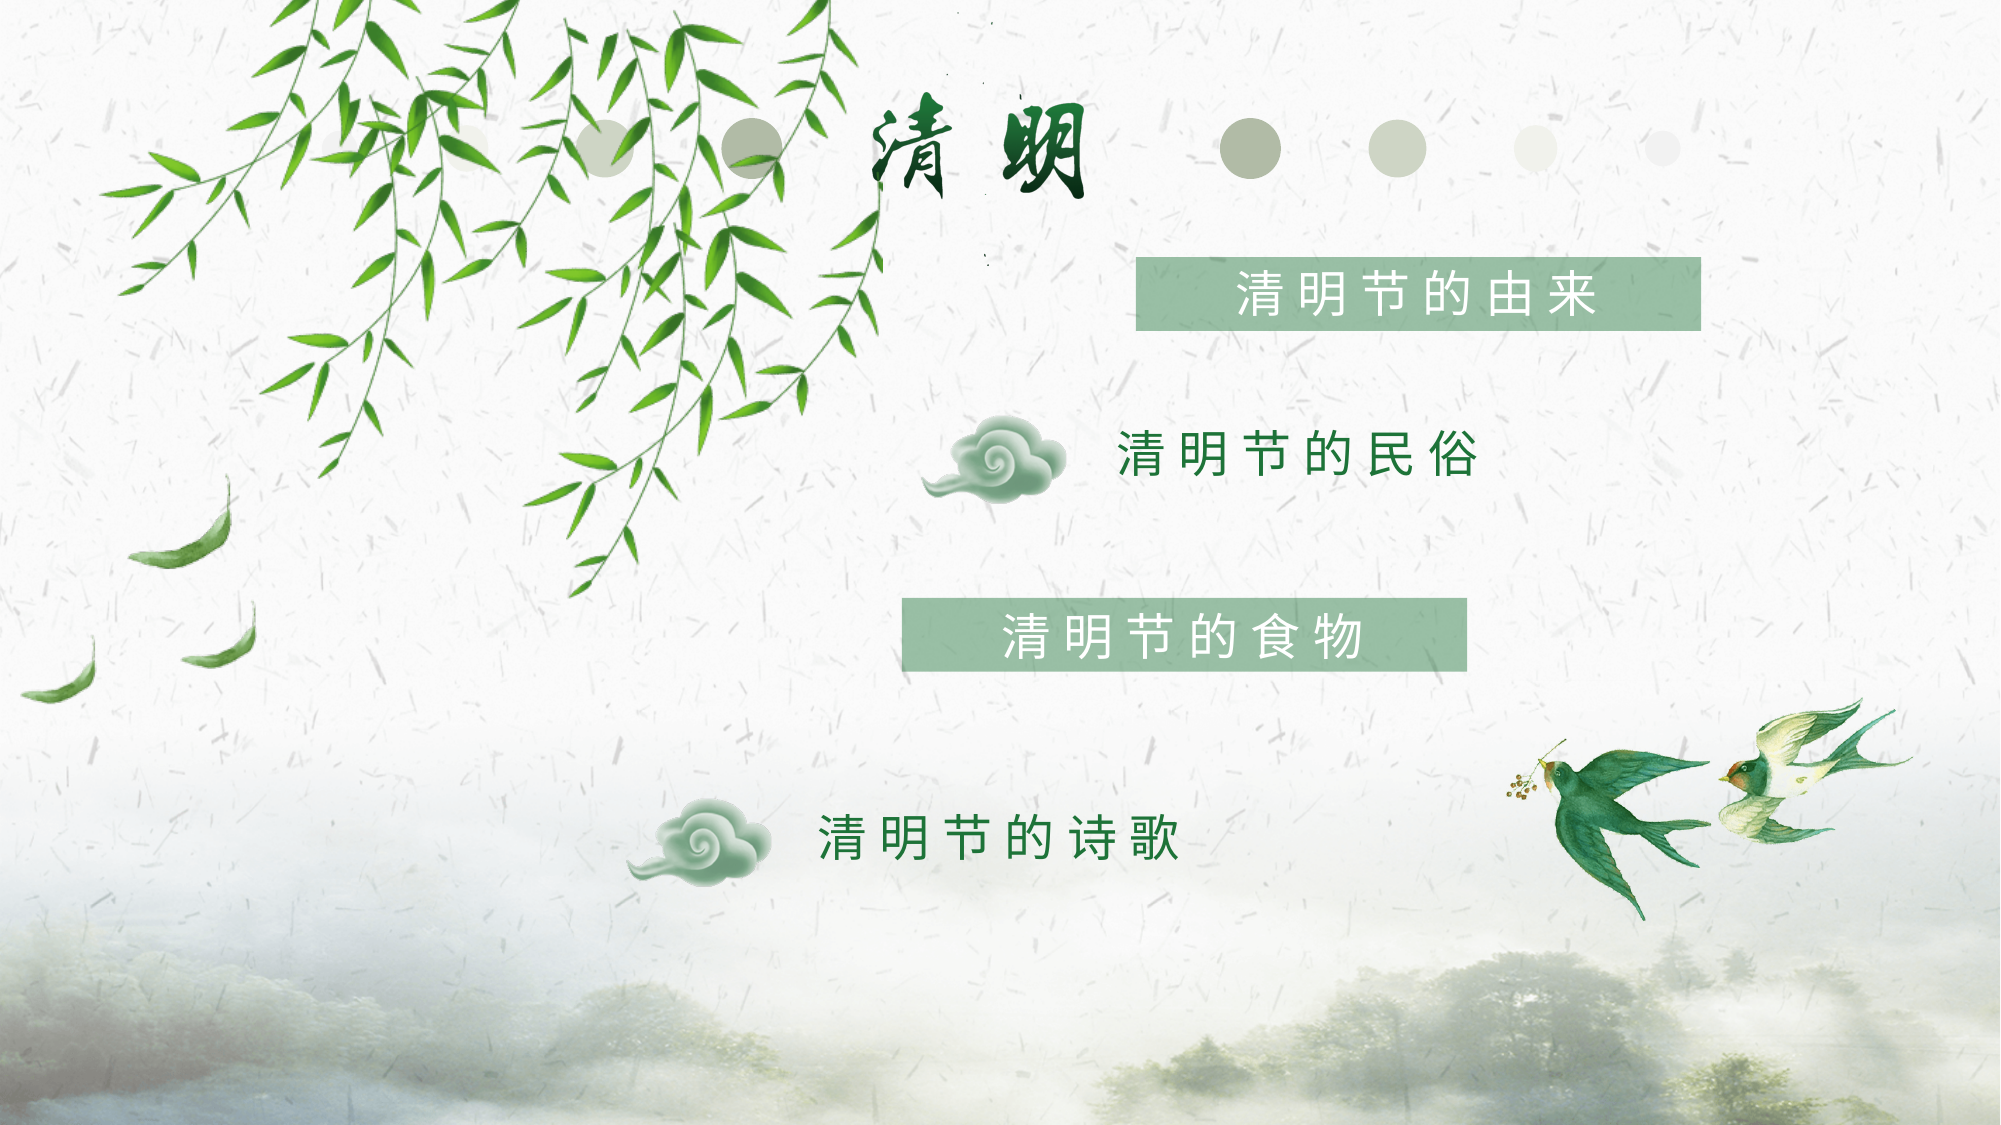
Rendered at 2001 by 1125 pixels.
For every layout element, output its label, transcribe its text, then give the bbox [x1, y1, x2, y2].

text_box 清明节的诗歌 [883, 798, 1486, 874]
text_box 清明节的食物 [986, 597, 1486, 673]
text_box [1135, 256, 1702, 332]
picture [0, 0, 2001, 1125]
text_box [901, 597, 986, 673]
text_box 清明节的民俗 [1101, 414, 1938, 490]
text_box 清明节的由来 [1220, 255, 2000, 330]
